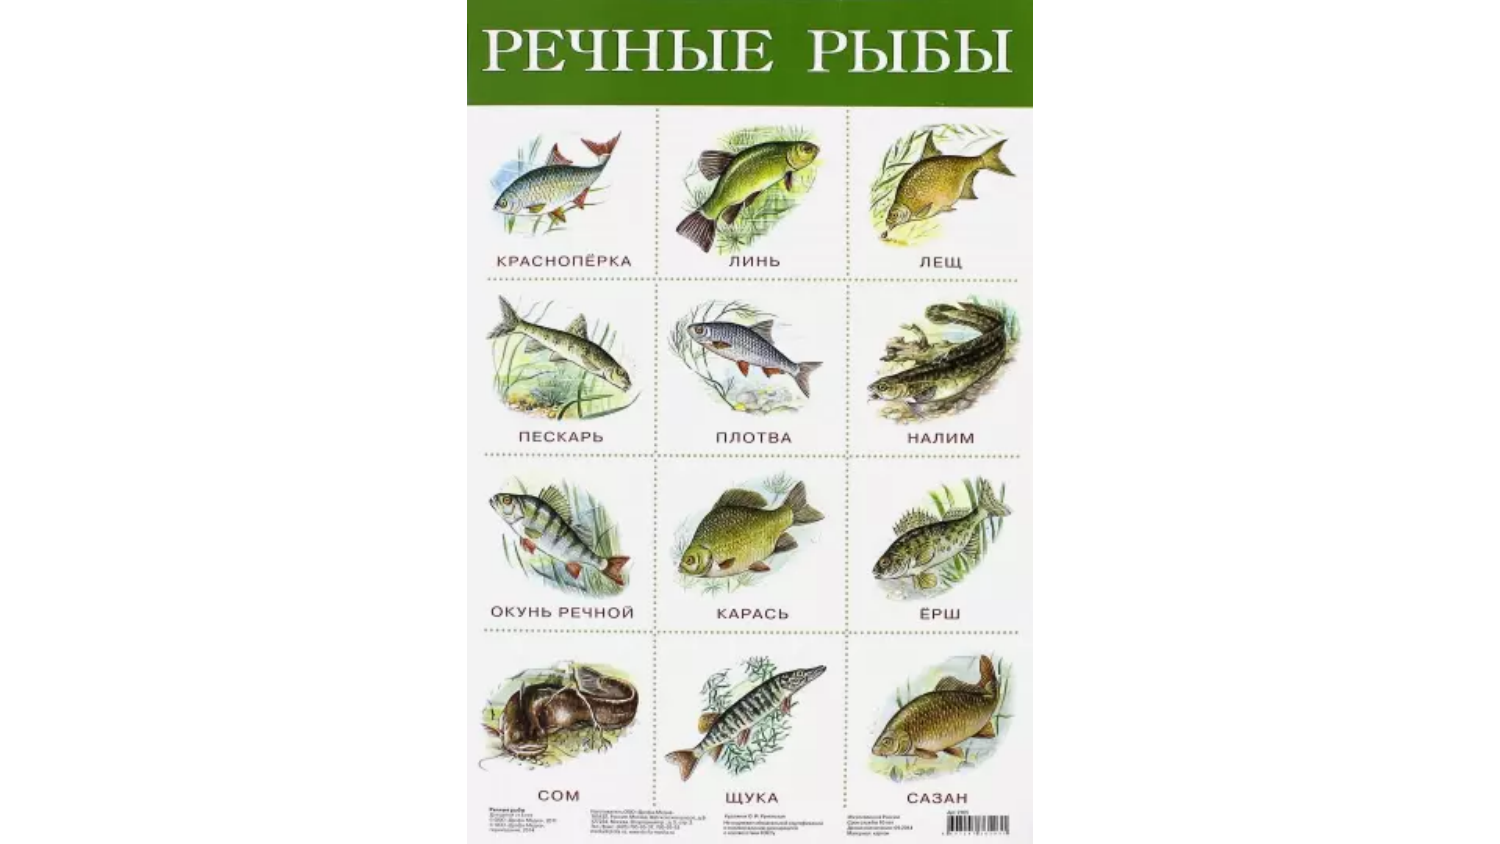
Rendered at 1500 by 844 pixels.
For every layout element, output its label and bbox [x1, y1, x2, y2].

picture [466, 0, 1033, 844]
